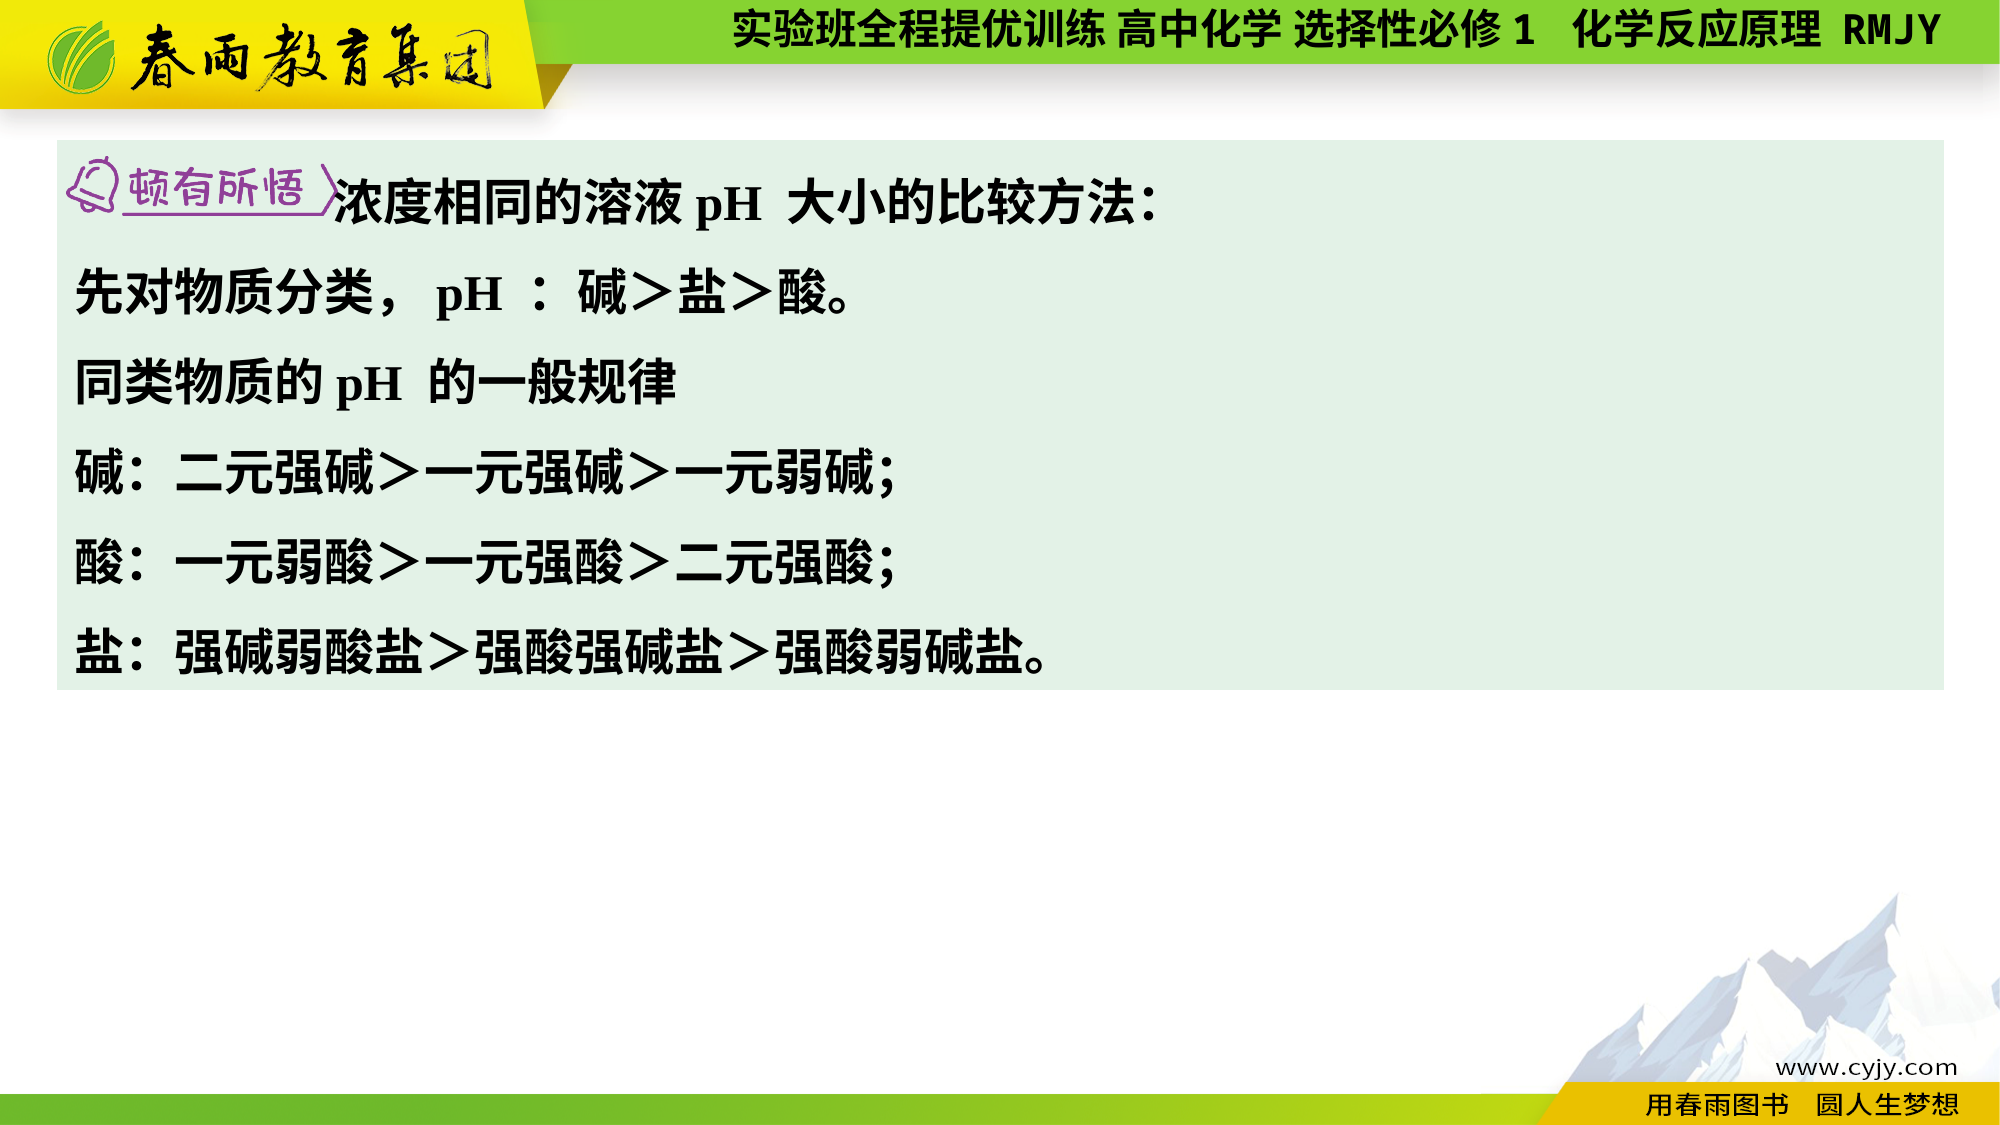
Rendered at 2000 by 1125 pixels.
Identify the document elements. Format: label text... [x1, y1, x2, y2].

list 浓度相同的溶液pH 大小的比较方法： 先对物质分类，pH ：碱＞盐＞酸。 同类物质的pH 的一般规律 碱：二元强碱＞一元强碱＞一元弱碱； 酸：一元弱酸＞一元强酸＞二元强酸； 盐：强碱弱酸盐＞强酸强碱盐＞强酸弱碱盐。 [59, 132, 1944, 138]
picture [0, 0, 2000, 1125]
